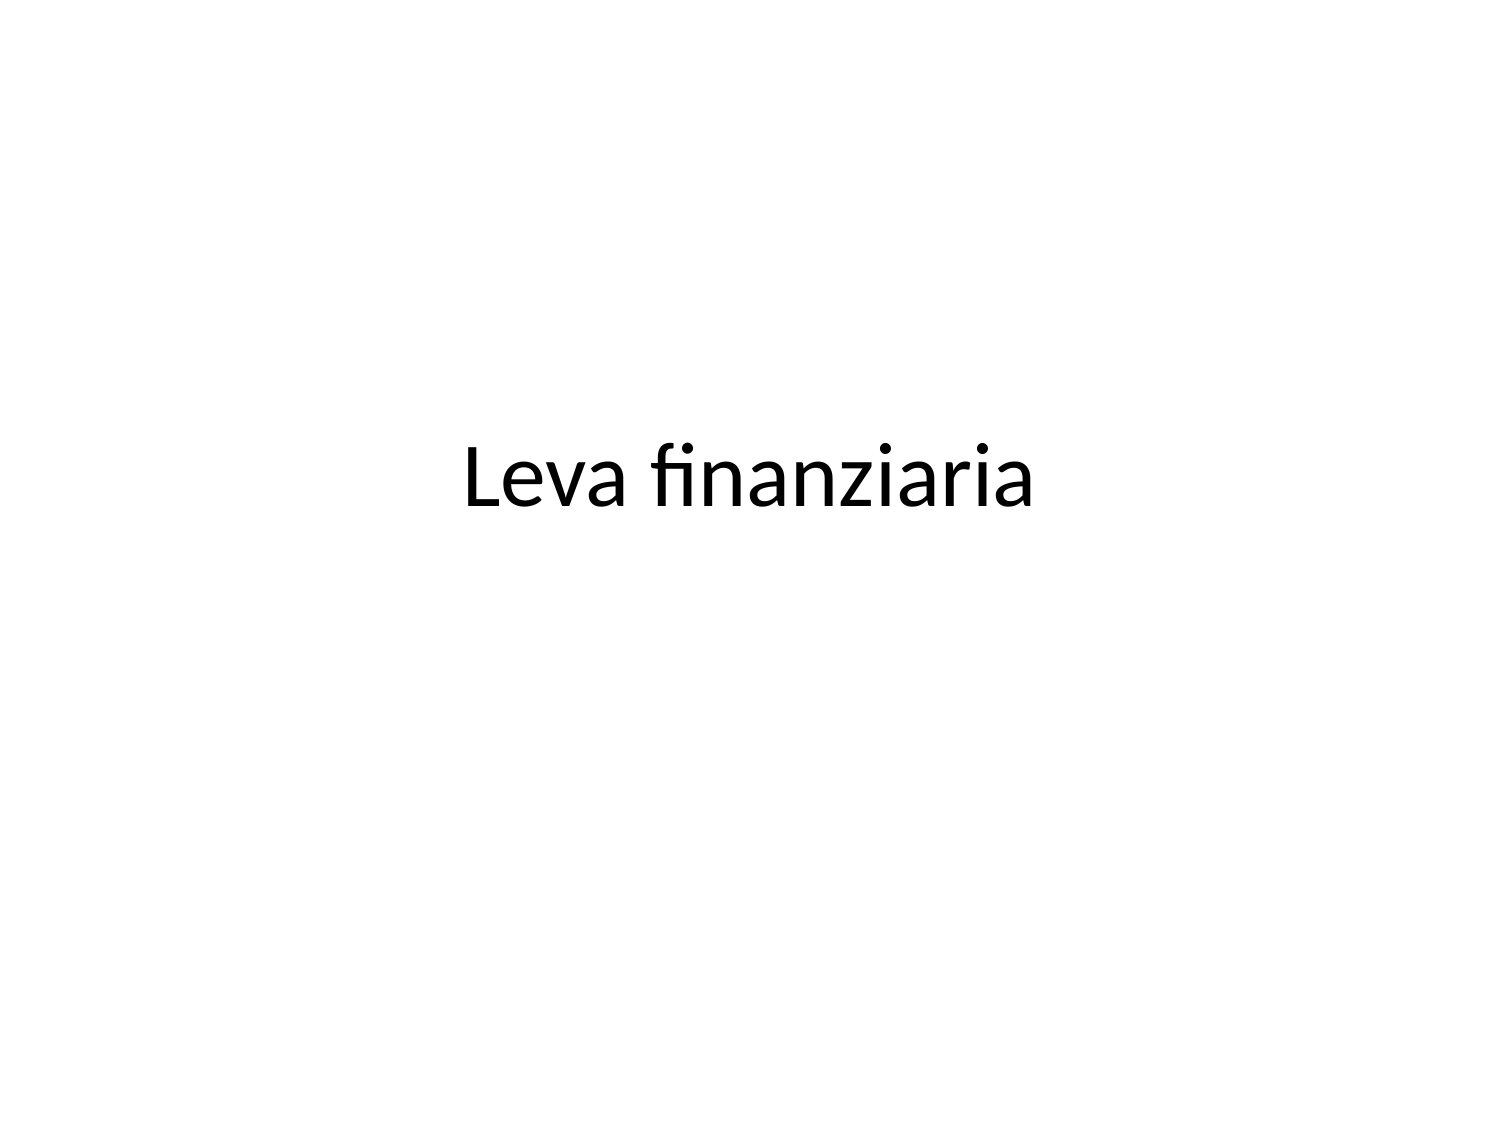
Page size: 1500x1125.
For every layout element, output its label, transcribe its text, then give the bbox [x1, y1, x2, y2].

title Leva finanziaria [112, 349, 1388, 591]
